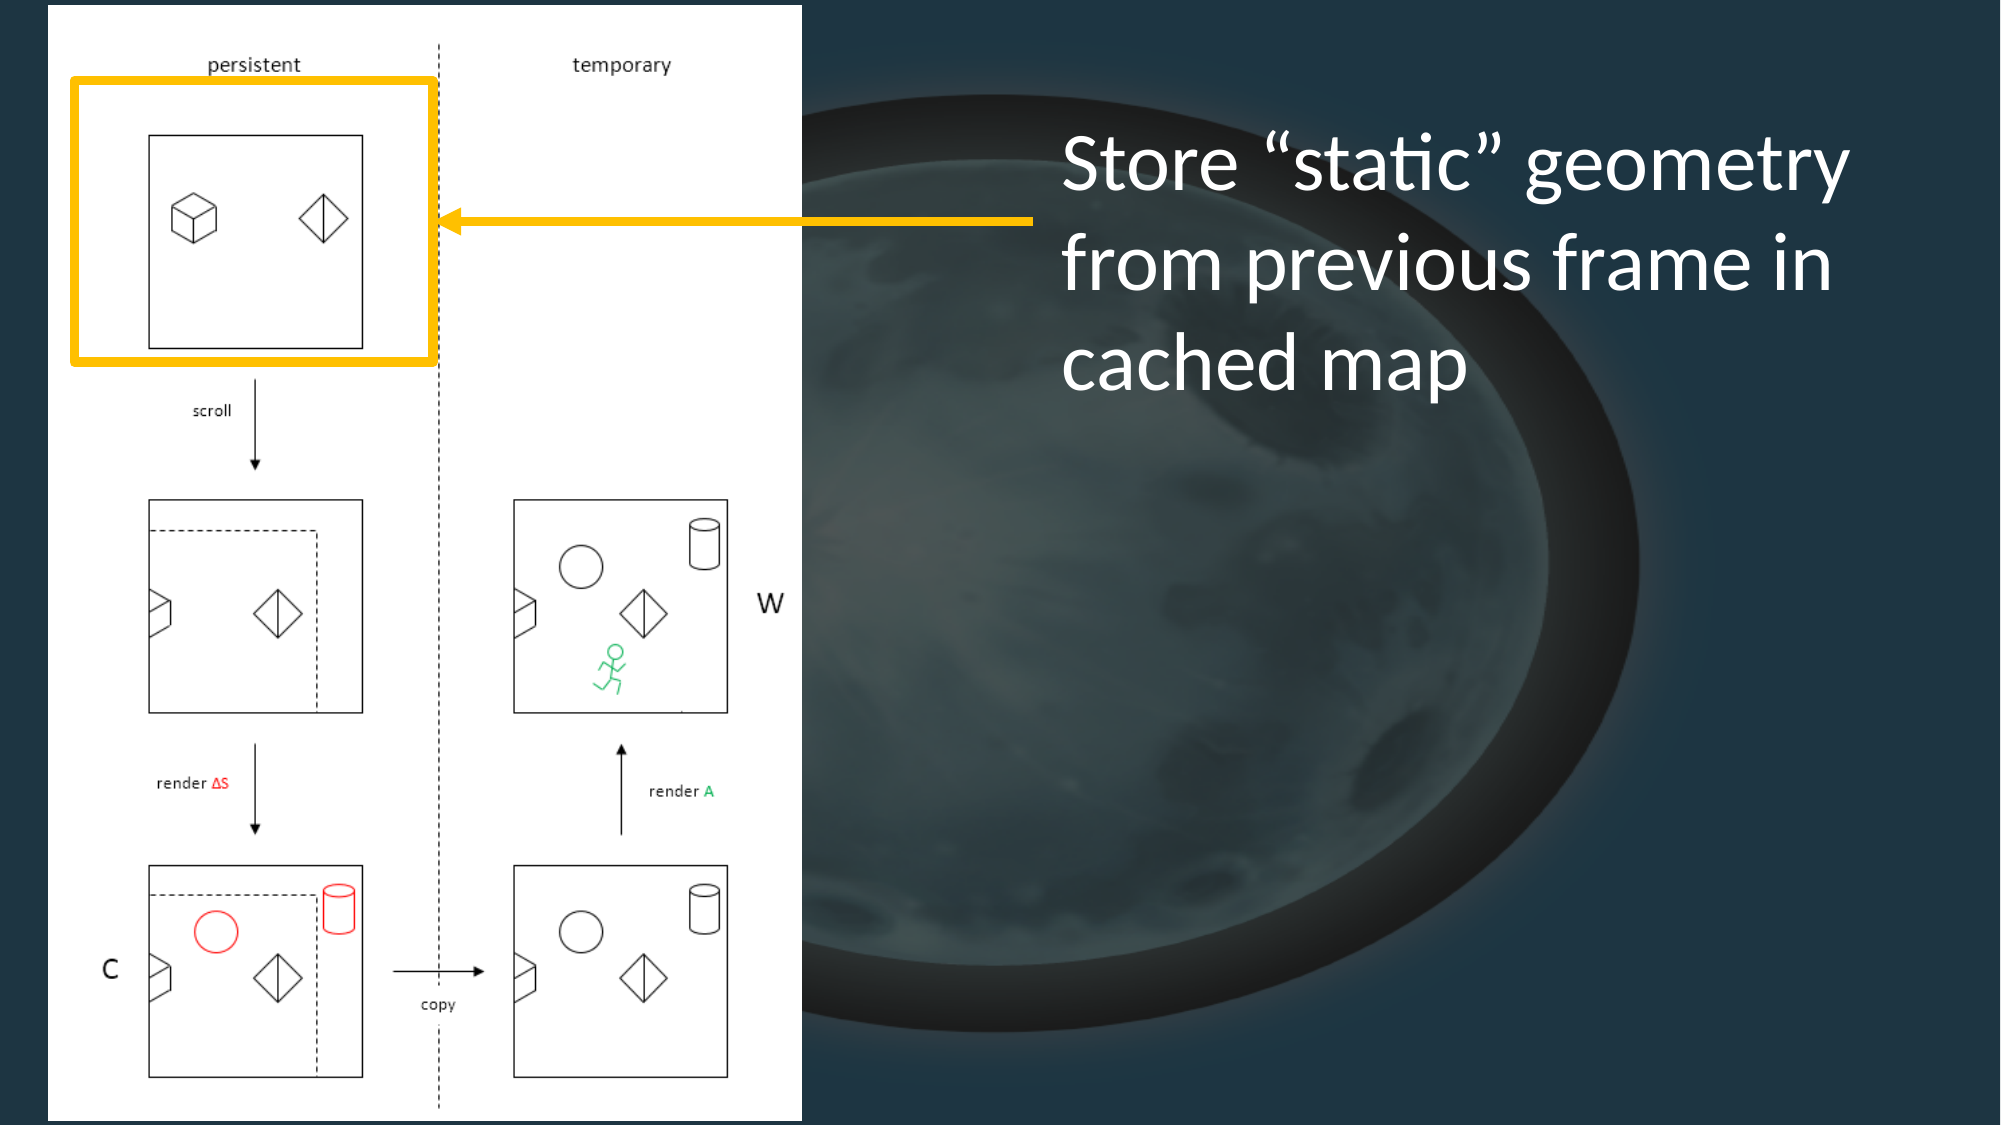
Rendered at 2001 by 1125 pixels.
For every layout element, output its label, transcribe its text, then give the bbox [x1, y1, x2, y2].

text_box Store “static” geometry from previous frame in cached map [1046, 99, 1960, 415]
picture [0, 0, 2001, 1125]
